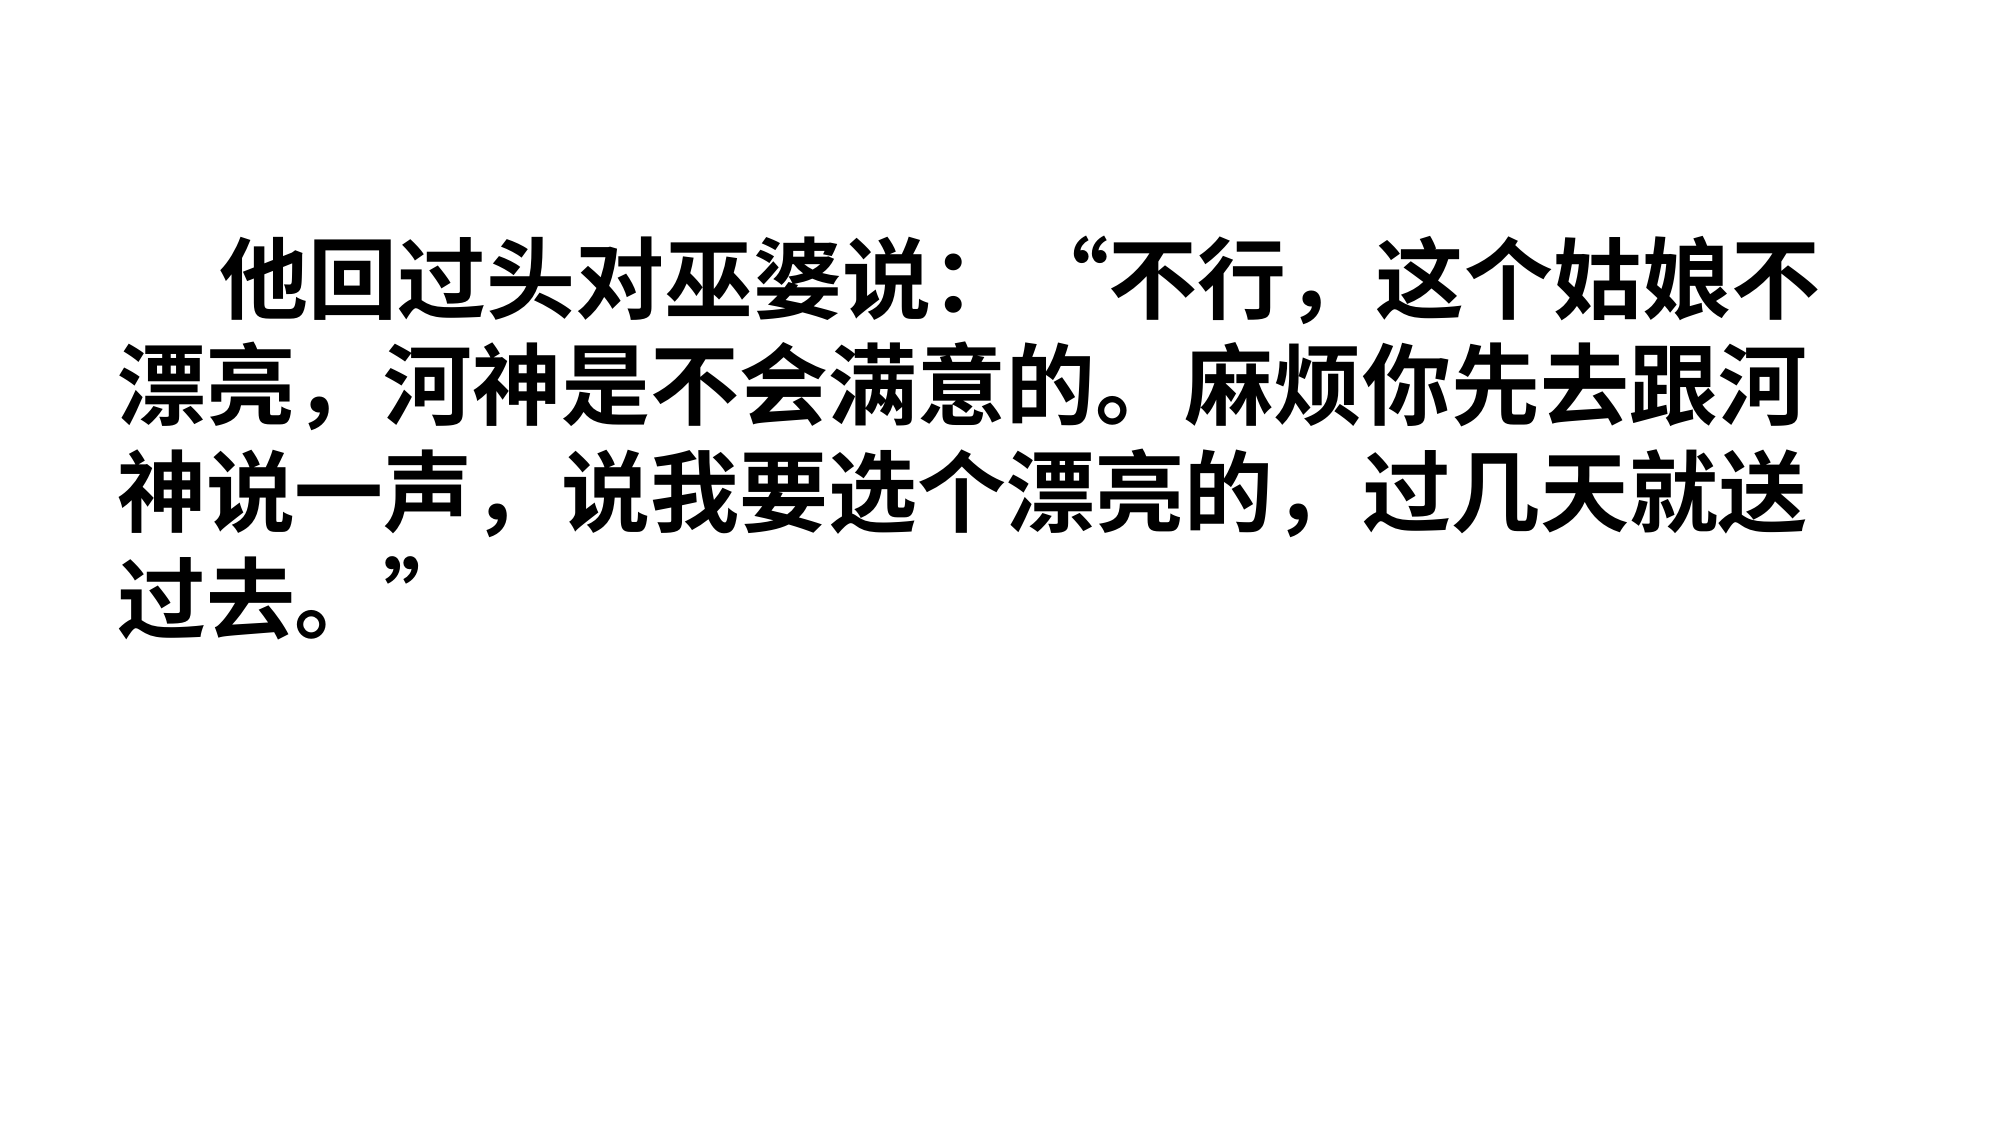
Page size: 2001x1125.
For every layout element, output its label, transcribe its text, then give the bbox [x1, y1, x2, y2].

text_box 他回过头对巫婆说：“不行，这个姑娘不漂亮，河神是不会满意的。麻烦你先去跟河神说一声，说我要选个漂亮的，过几天就送过去。” [102, 215, 1882, 751]
